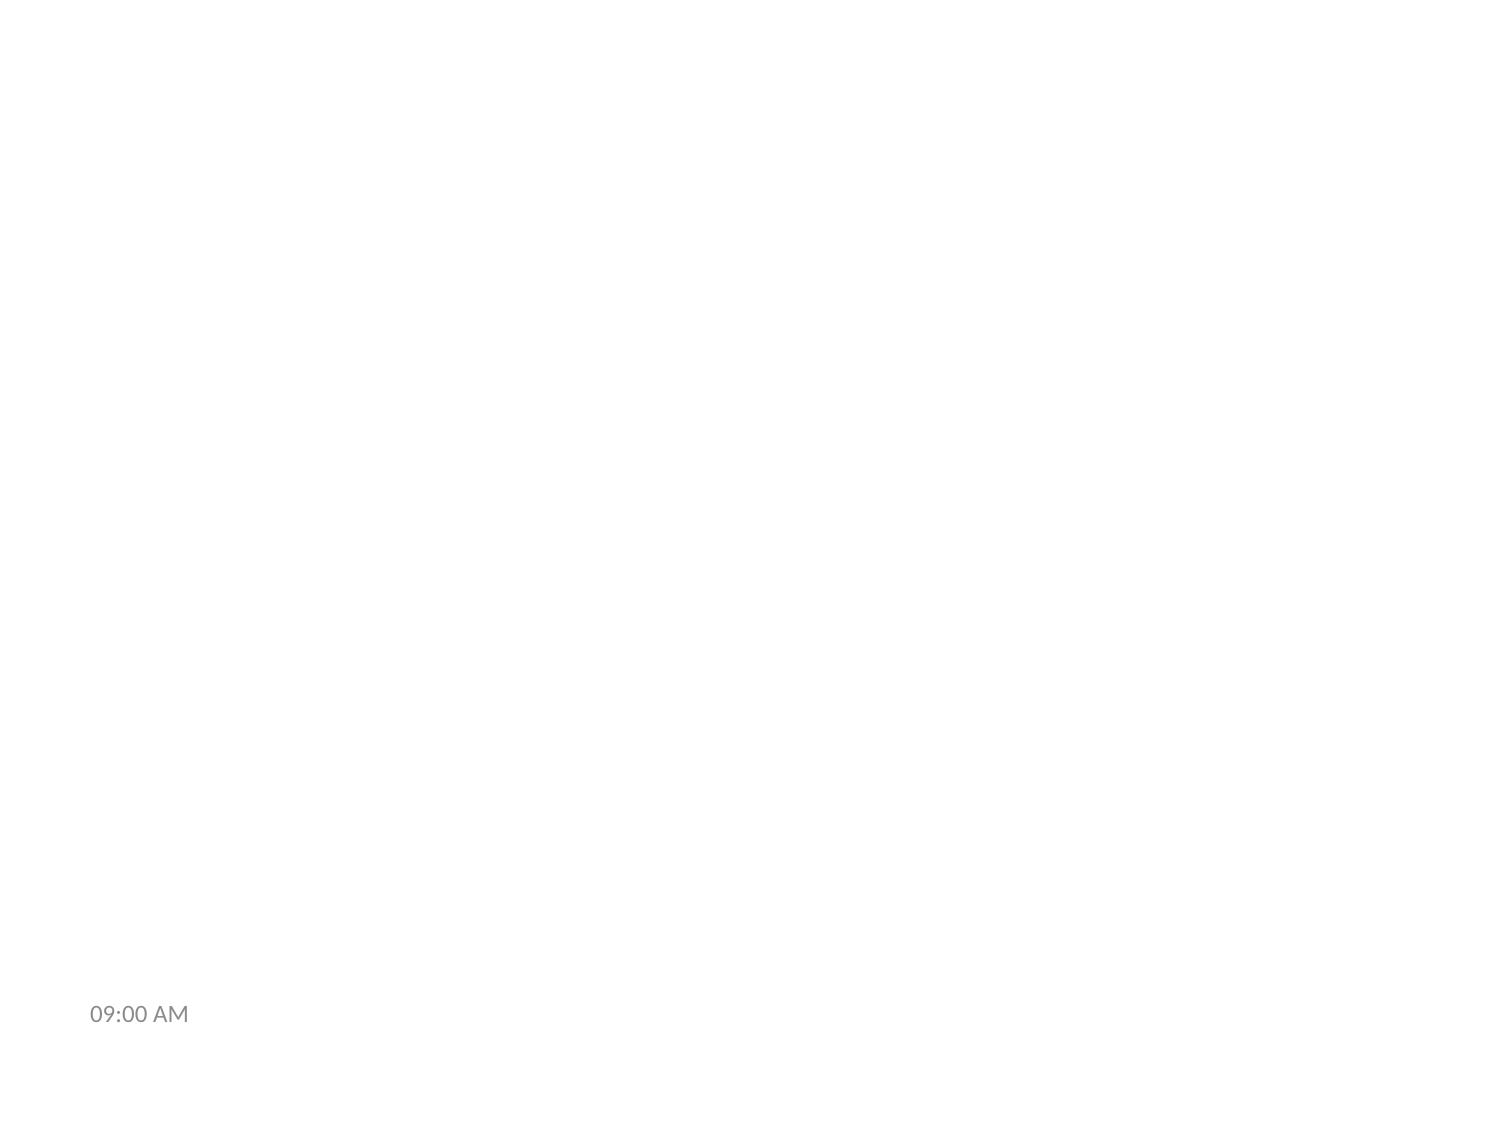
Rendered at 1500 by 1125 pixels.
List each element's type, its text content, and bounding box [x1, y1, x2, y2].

text_box 3:35 PM [75, 982, 425, 1043]
